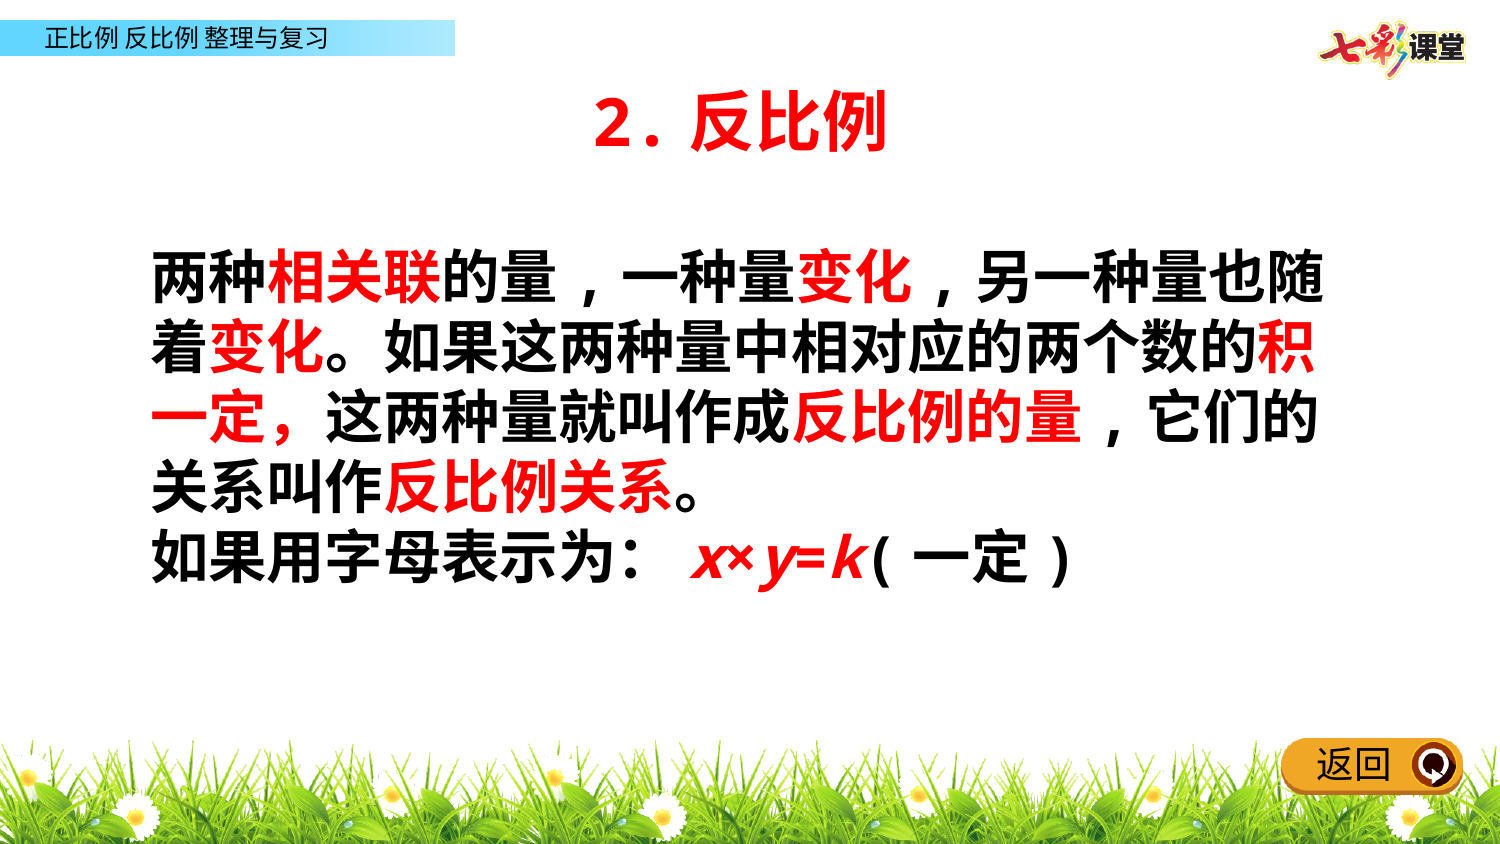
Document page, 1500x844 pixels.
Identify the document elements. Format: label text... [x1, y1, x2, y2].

picture [1316, 20, 1468, 80]
picture [0, 740, 1500, 844]
text_box 两种相关联的量,一种量变化,另一种量也随着变化。如果这两种量中相对应的两个数的积一定，这两种量就叫作成反比例的量,它们的关系叫作反比例关系。 如果用字母表示为：x×y=k(一定) [135, 232, 1384, 598]
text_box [1281, 733, 1464, 795]
text_box 2.反比例 [572, 67, 975, 173]
